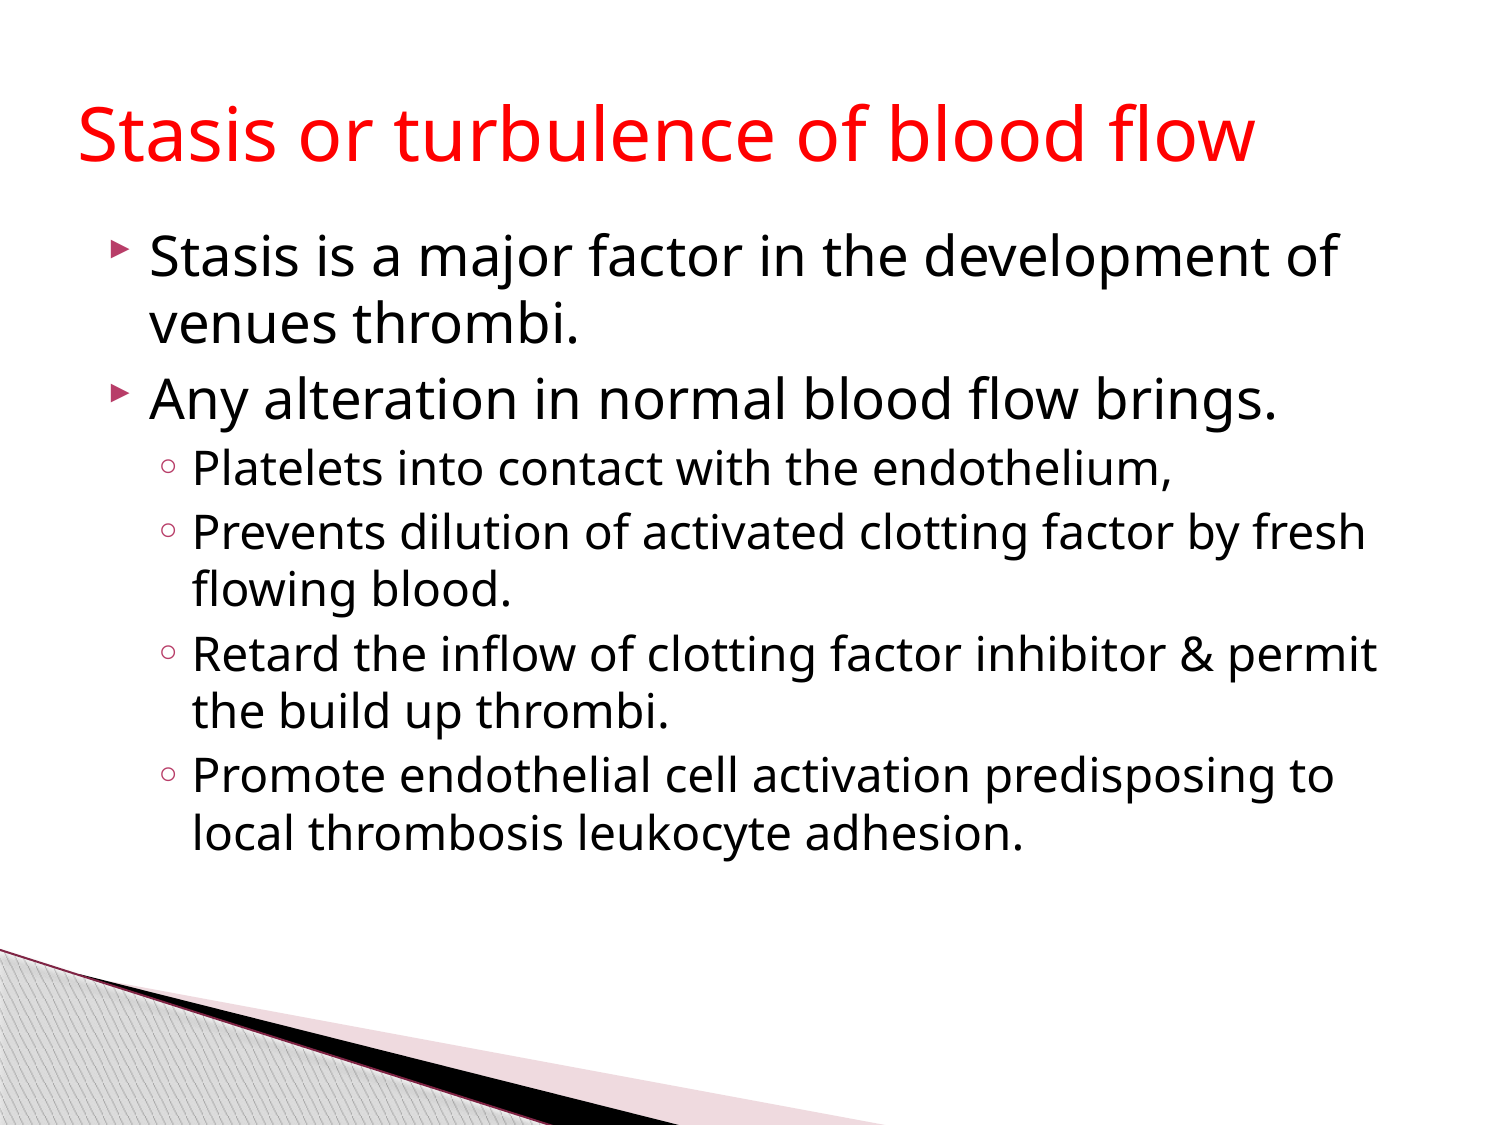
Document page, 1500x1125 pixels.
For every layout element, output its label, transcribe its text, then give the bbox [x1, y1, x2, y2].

list Stasis is a major factor in the development of venues thrombi. Any alteration in normal blood flow brings. Platelets into contact with the endothelium, Prevents dilution of activated clotting factor by fresh flowing blood. Retard the inflow of clotting factor inhibitor & permit the build up thrombi. Promote endothelial cell activation predisposing to local thrombosis leukocyte adhesion. [75, 212, 1425, 986]
title Stasis or turbulence of blood flow [62, 37, 1413, 225]
